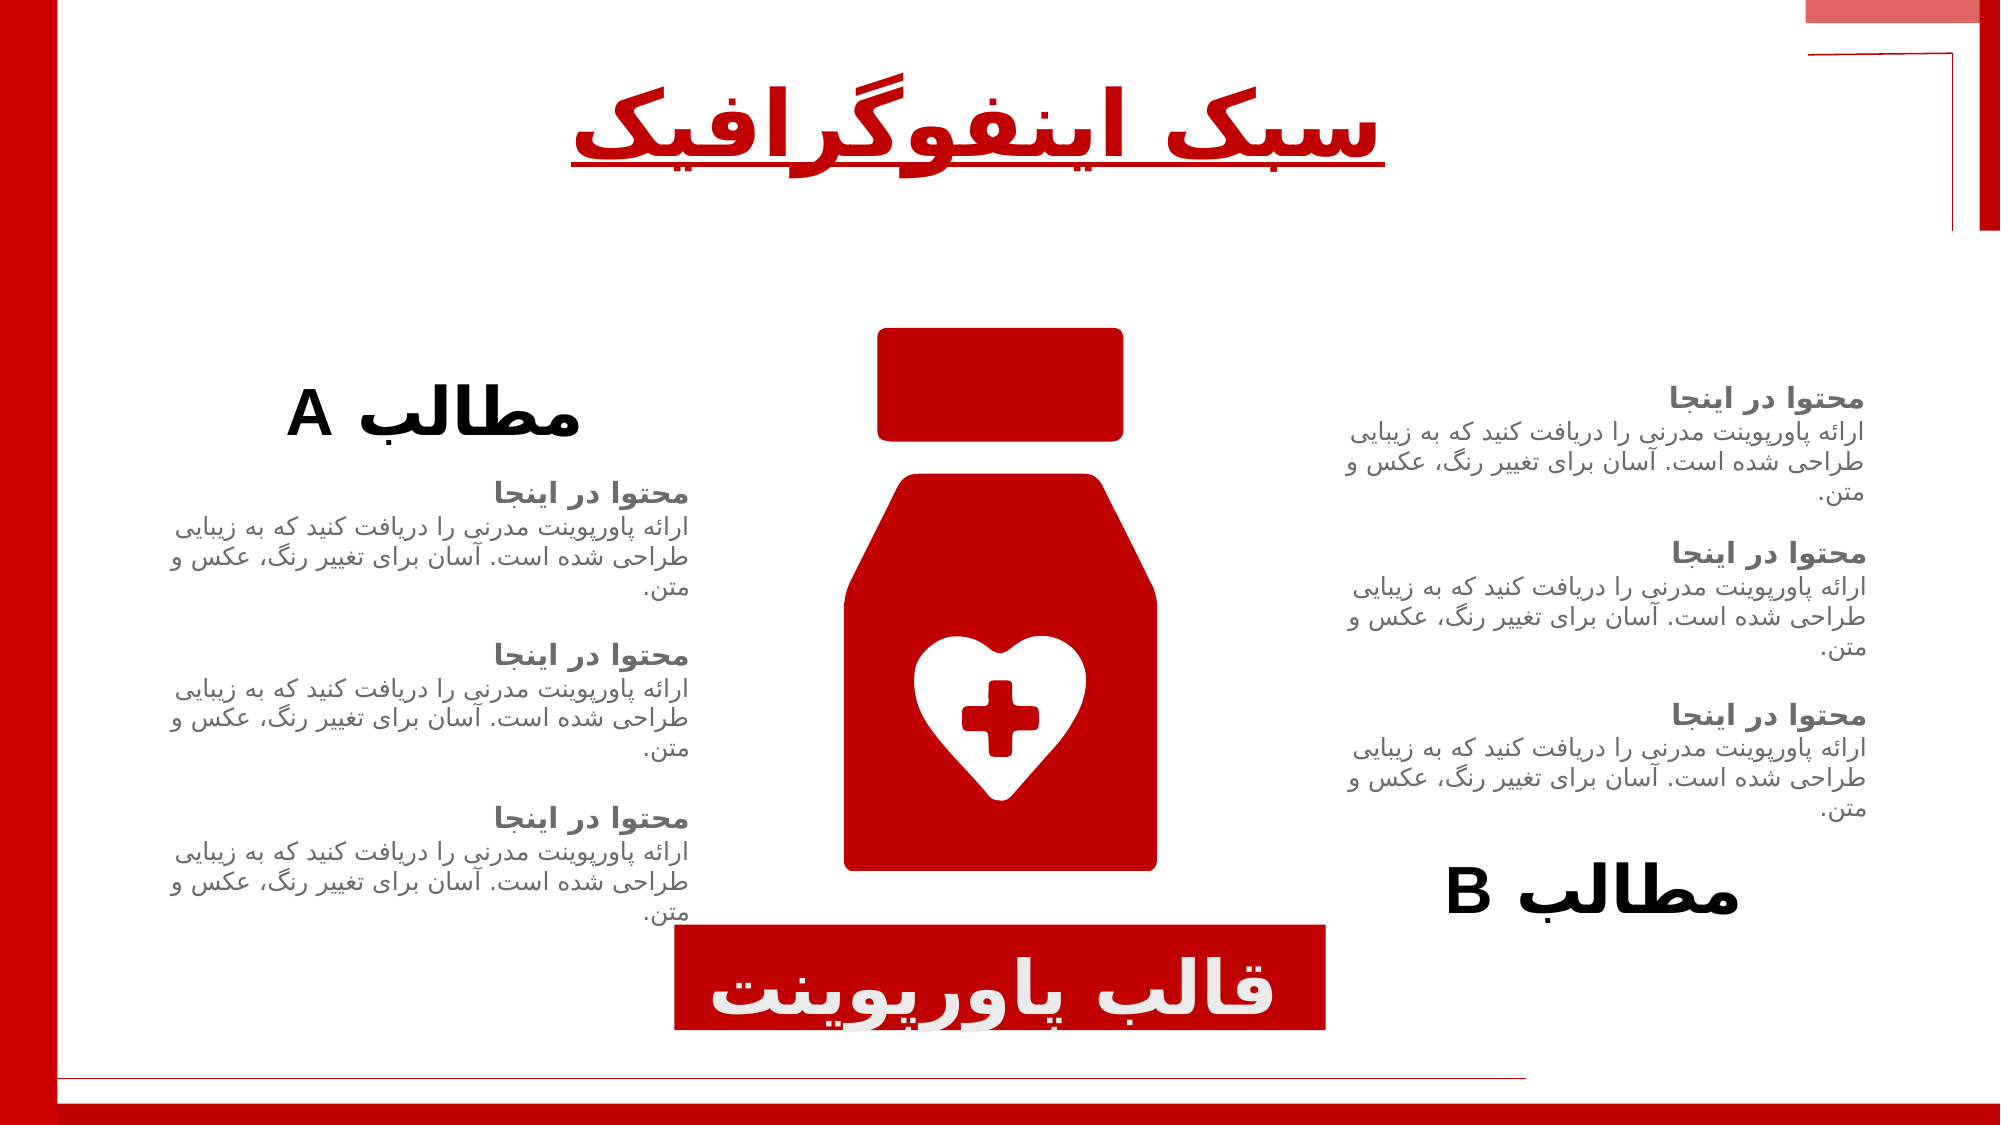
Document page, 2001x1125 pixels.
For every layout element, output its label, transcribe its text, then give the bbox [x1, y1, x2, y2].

subtitle قالب پاورپوینت [674, 924, 1326, 1031]
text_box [1786, 14, 2000, 212]
text_box مطالب B [1429, 839, 1879, 935]
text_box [1304, 687, 1883, 801]
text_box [137, 627, 705, 741]
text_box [843, 327, 1158, 871]
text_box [1301, 371, 1881, 485]
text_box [1304, 526, 1883, 640]
text_box مطالب A [133, 361, 599, 457]
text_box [40, 1078, 2000, 1125]
text_box سبک اینفوگرافیک [526, 56, 1429, 183]
text_box [0, 0, 58, 1125]
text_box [137, 791, 705, 904]
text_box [137, 466, 705, 580]
